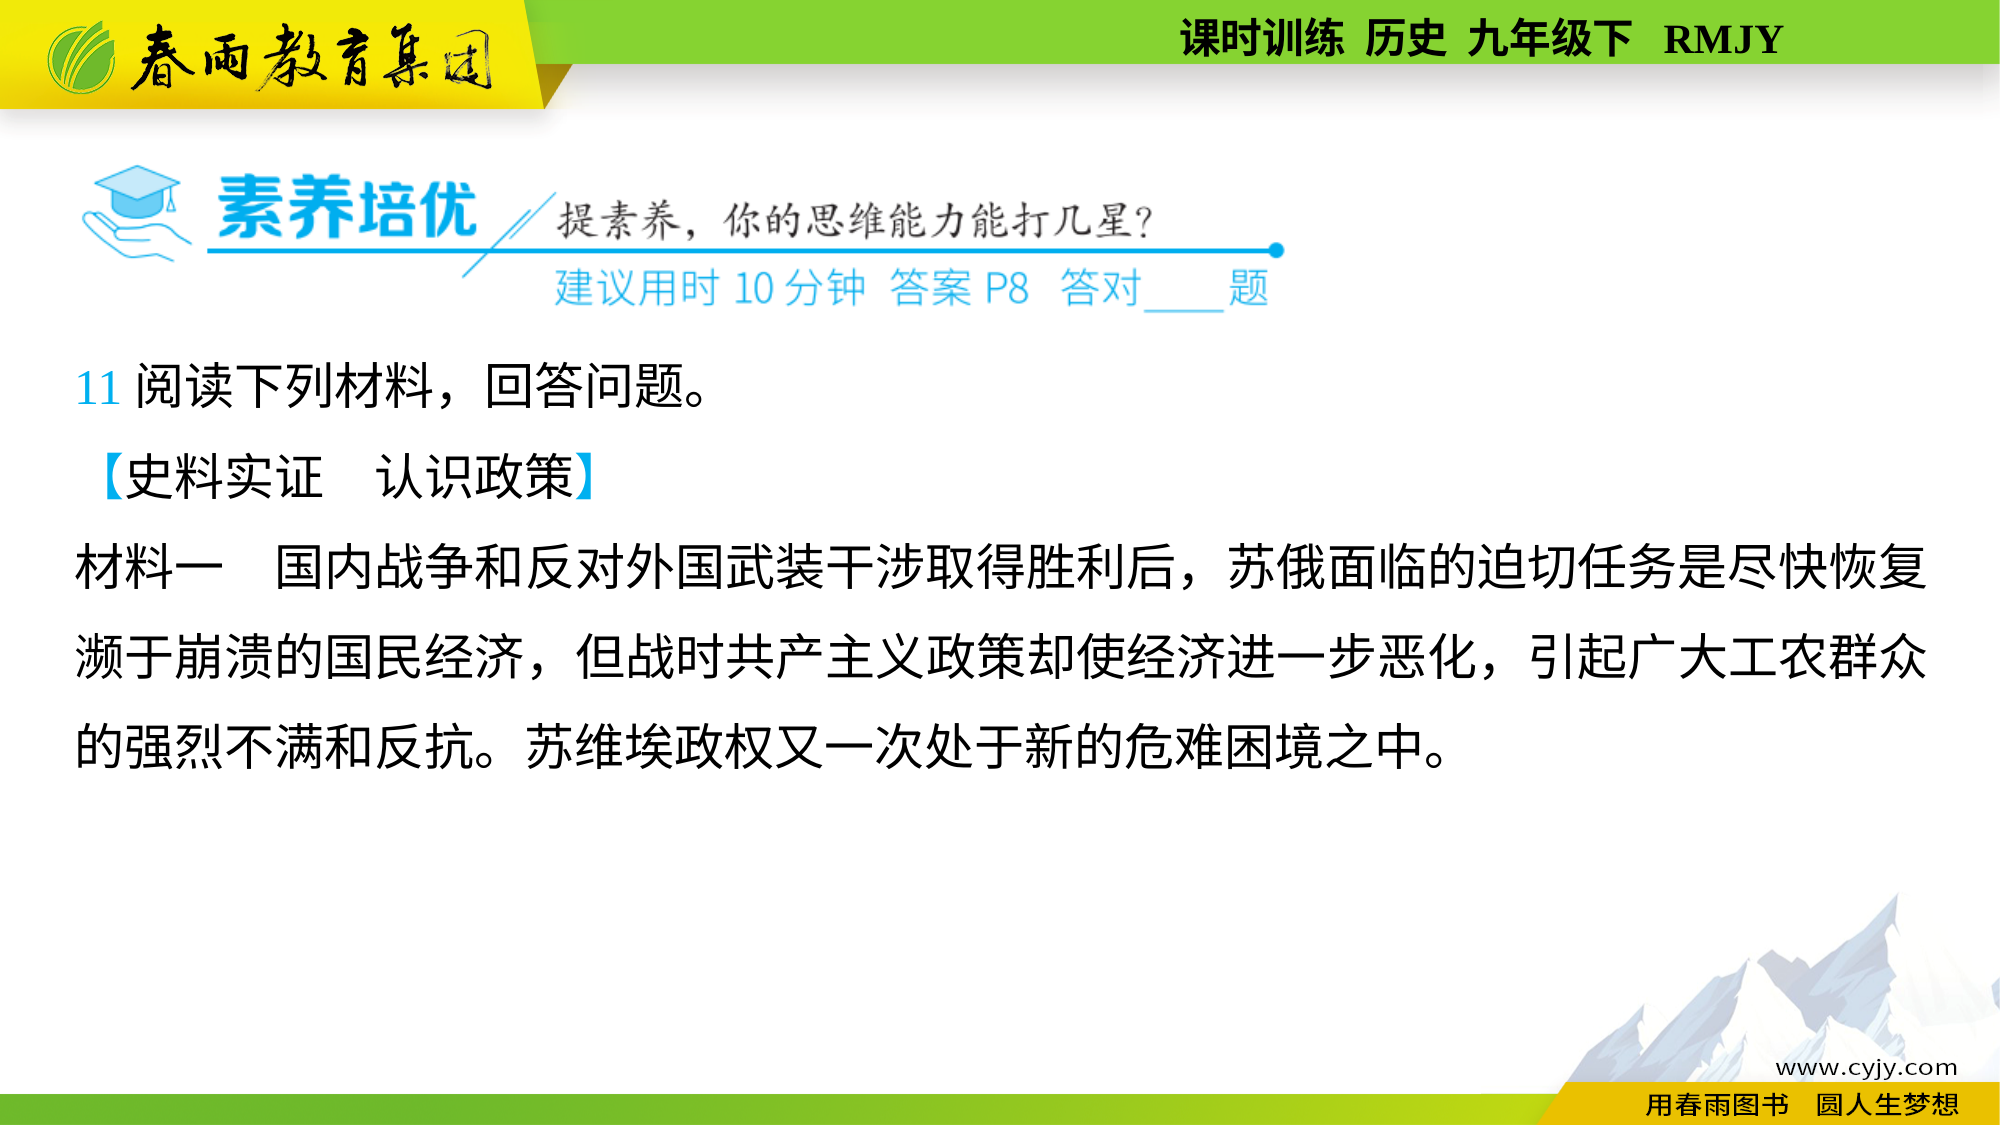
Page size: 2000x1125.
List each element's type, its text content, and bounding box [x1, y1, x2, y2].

list 11阅读下列材料，回答问题。 【史料实证 认识政策】 材料一 国内战争和反对外国武装干涉取得胜利后，苏俄面临的迫切任务是尽快恢复濒于崩溃的国民经济，但战时共产主义政策却使经济进一步恶化，引起广大工农群众的强烈不满和反抗。苏维埃政权又一次处于新的危难困境之中。 [59, 317, 1944, 787]
picture [0, 0, 2000, 1125]
